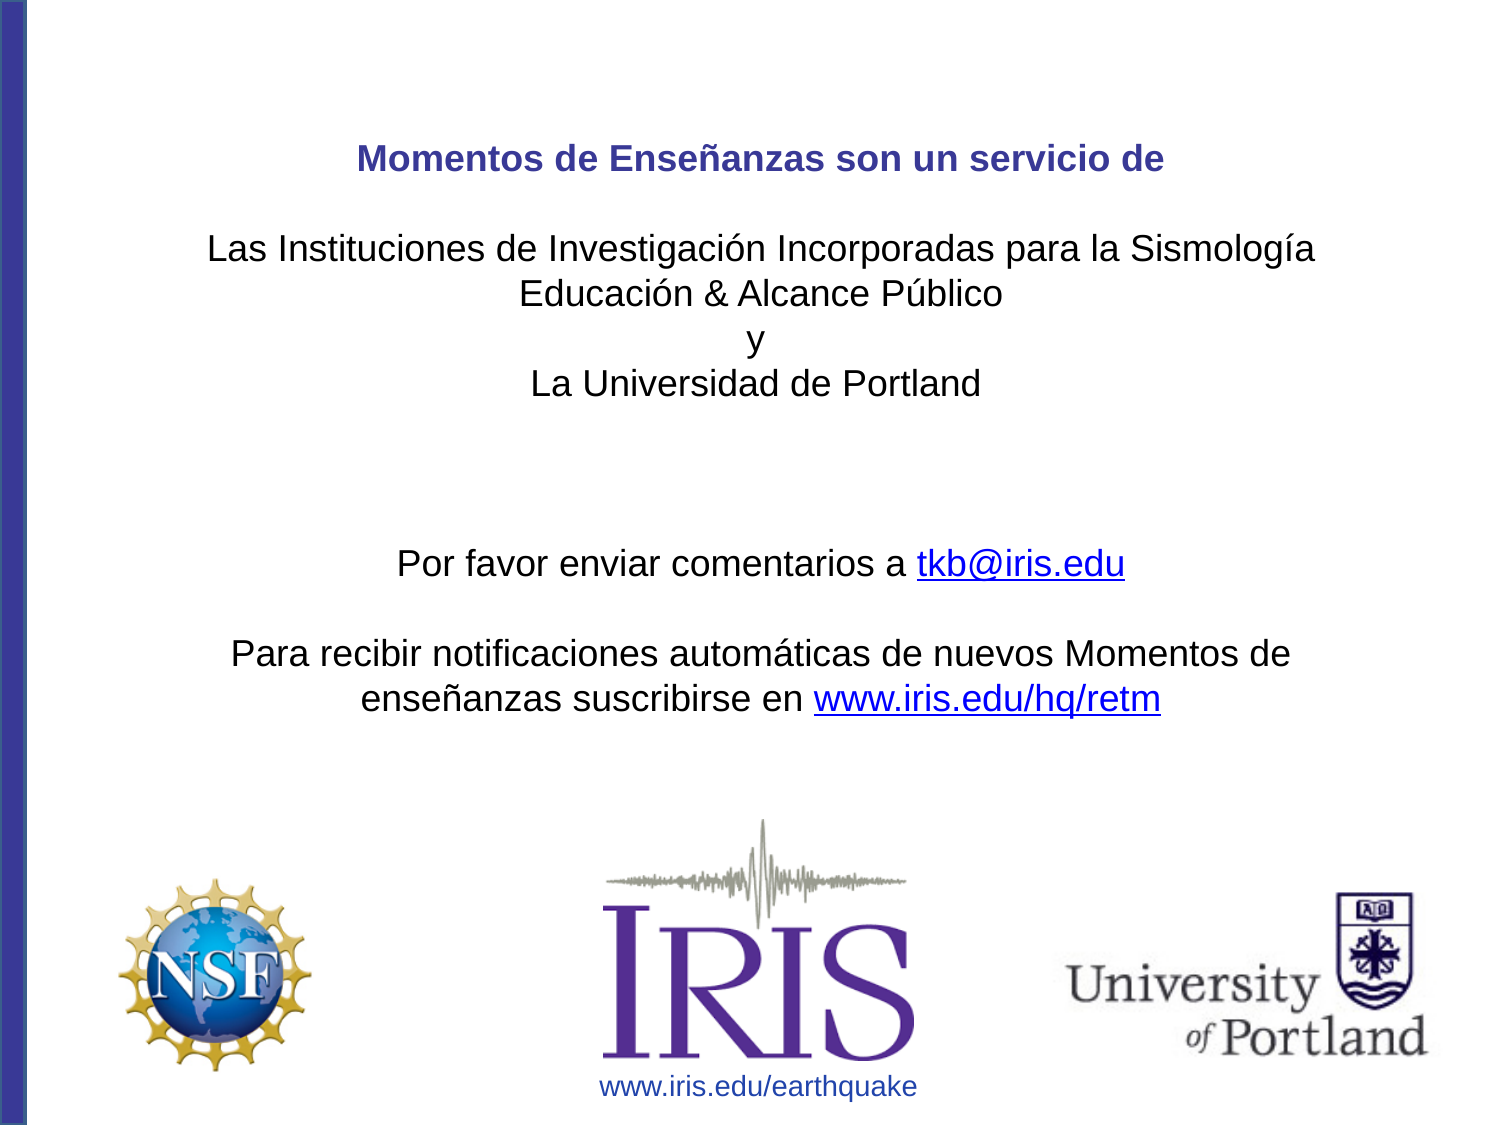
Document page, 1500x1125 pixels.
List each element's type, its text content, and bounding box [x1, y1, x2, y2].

text_box [0, 0, 27, 1125]
picture [1049, 863, 1447, 1074]
picture [603, 819, 914, 1061]
text_box www.iris.edu/earthquake [552, 1060, 965, 1110]
text_box Momentos de Enseñanzas son un servicio de Las Instituciones de Investigación Incorporadas para la Sismología Educación & Alcance Público y La Universidad de Portland Por favor enviar comentarios a tkb@iris.edu Para recibir notificaciones automáticas de nuevos Momentos de enseñanzas suscribirse en www.iris.edu/hq/retm [116, 126, 1406, 772]
picture [116, 875, 314, 1074]
